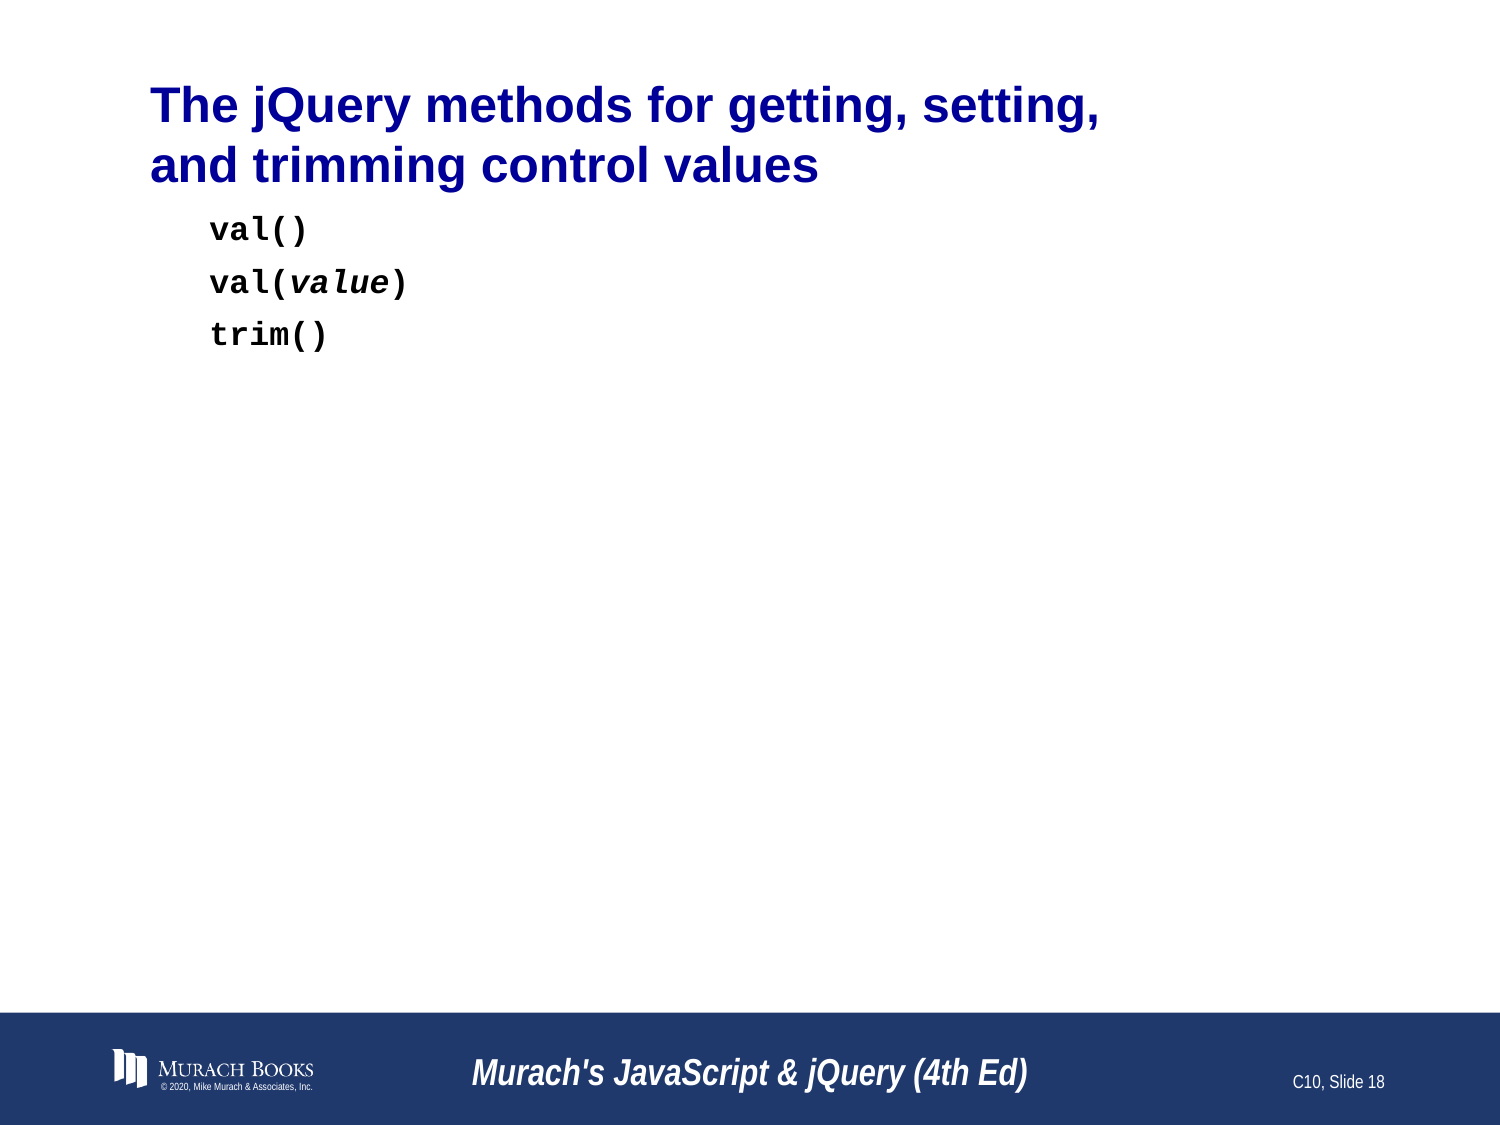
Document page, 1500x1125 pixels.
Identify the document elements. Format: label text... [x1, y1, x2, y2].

list val() val(value) trim() [137, 200, 1350, 1000]
slide_number Murach's JavaScript & jQuery (4th Ed) [463, 1025, 1050, 1100]
title The jQuery methods for getting, setting, and trimming control values [150, 72, 1350, 194]
slide_number C10, Slide 18 [1087, 1025, 1400, 1100]
footer © 2020, Mike Murach & Associates, Inc. [12, 1025, 463, 1100]
